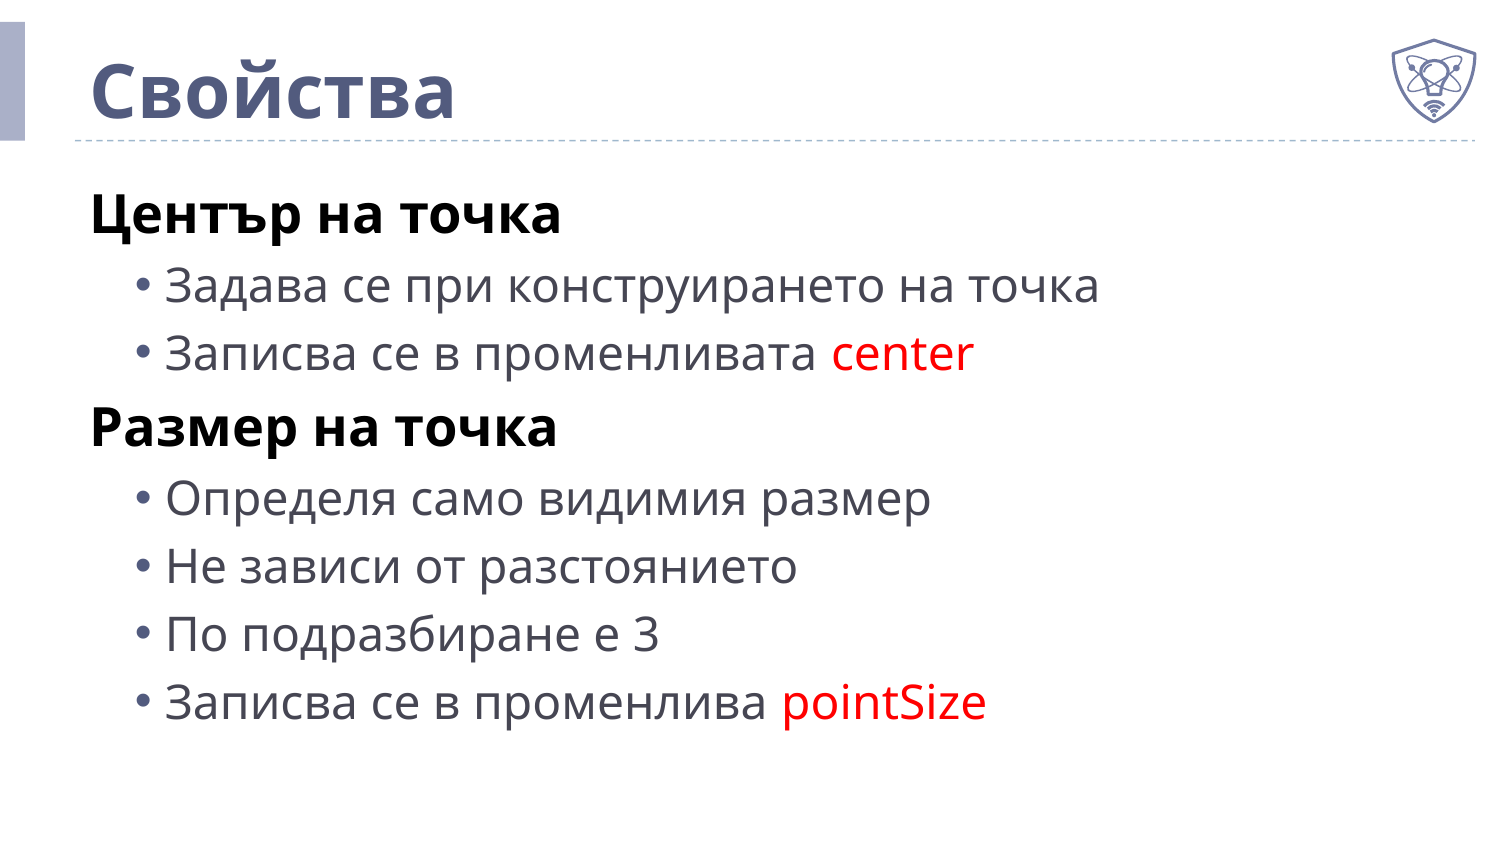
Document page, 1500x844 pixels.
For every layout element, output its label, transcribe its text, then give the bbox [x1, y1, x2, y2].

title Свойства [75, 18, 1475, 141]
list Център на точка Задава се при конструирането на точка Записва се в променливата center Размер на точка Определя само видимия размер Не зависи от разстоянието По подразбиране е 3 Записва се в променлива pointSize [75, 171, 1475, 835]
